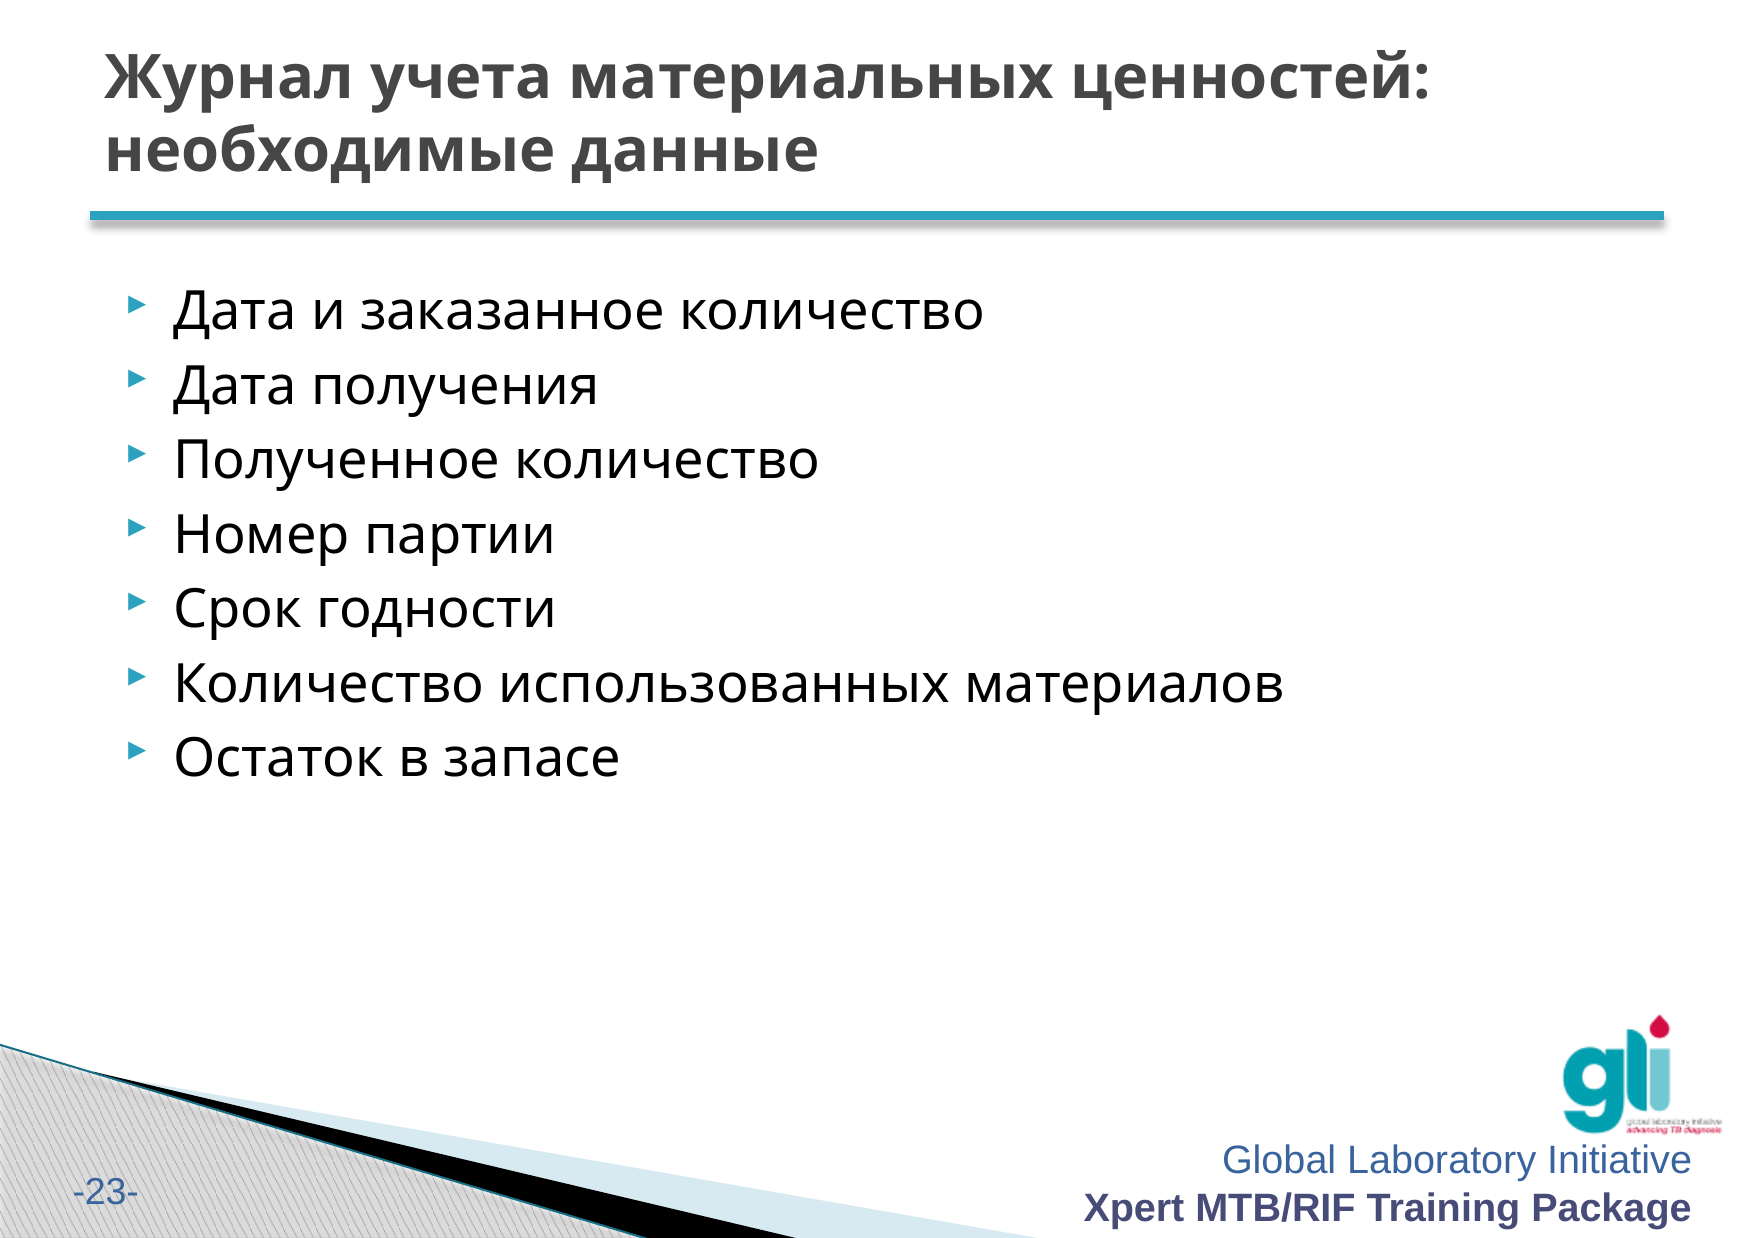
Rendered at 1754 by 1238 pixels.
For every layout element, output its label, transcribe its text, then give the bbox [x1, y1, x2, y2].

picture [1553, 1011, 1727, 1139]
title Журнал учета материальных ценностей: необходимые данные [87, 27, 1666, 194]
list Дата и заказанное количество Дата получения Полученное количество Номер партии Срок годности Количество использованных материалов Остаток в запасе [87, 267, 1666, 996]
